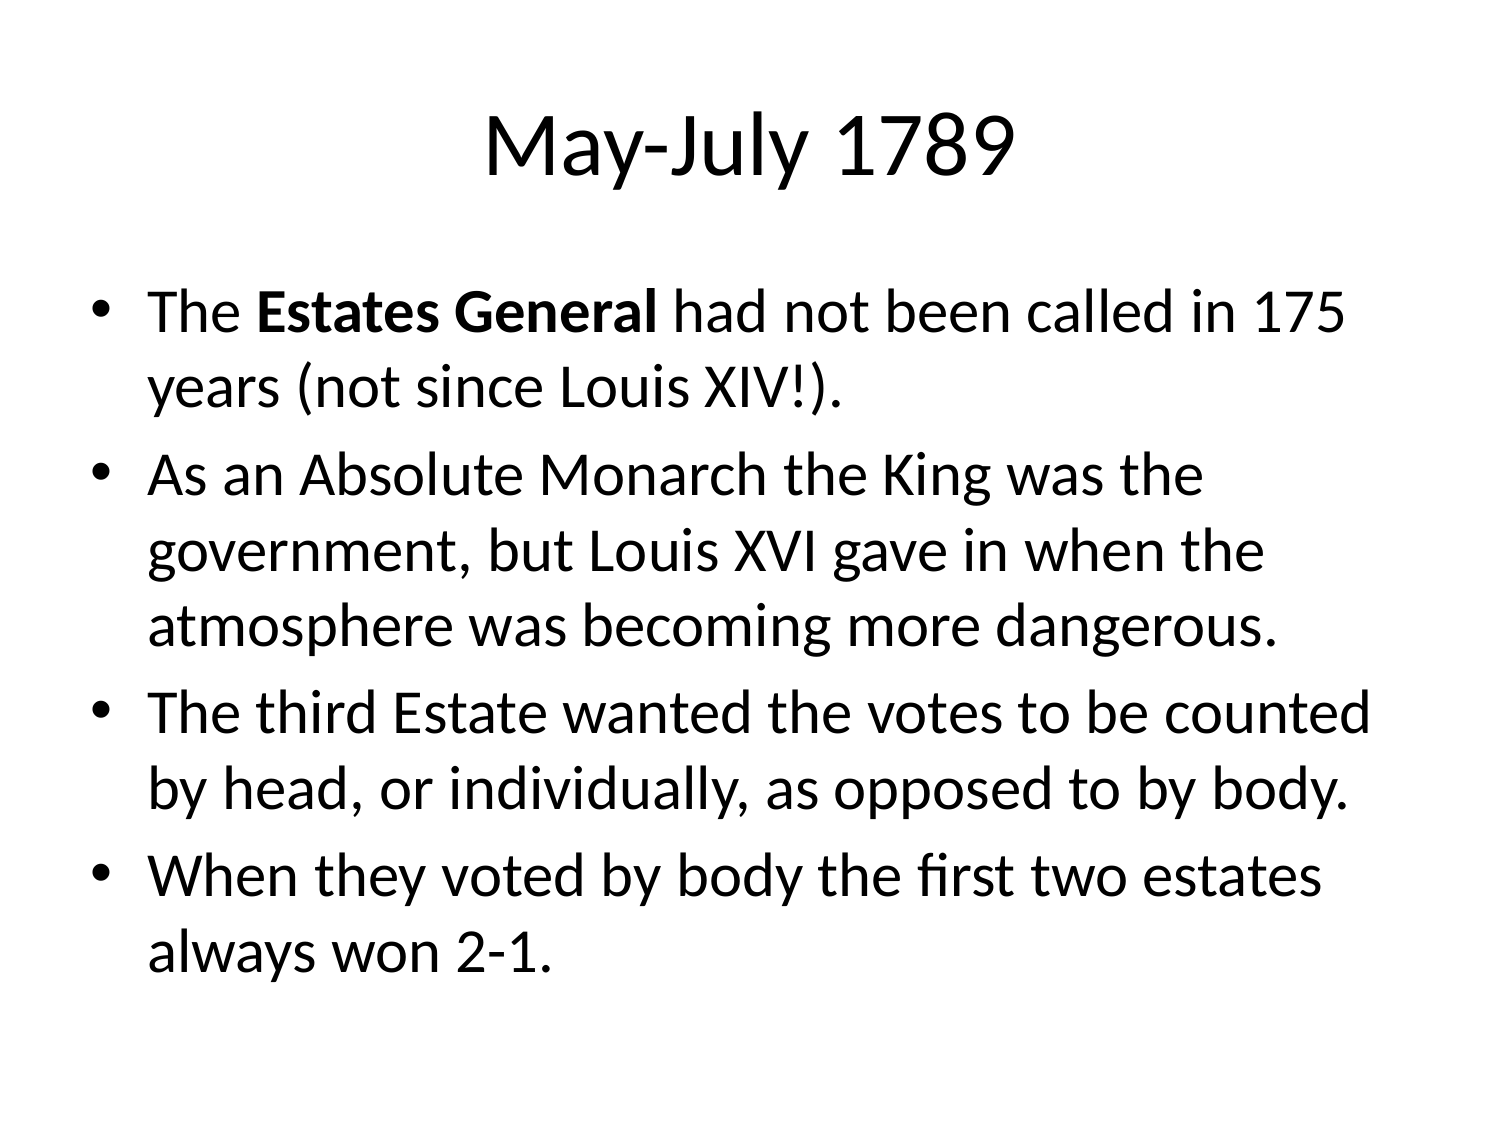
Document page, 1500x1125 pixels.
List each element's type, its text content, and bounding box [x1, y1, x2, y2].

title May-July 1789 [75, 45, 1425, 233]
list The Estates General had not been called in 175 years (not since Louis XIV!). As an Absolute Monarch the King was the government, but Louis XVI gave in when the atmosphere was becoming more dangerous. The third Estate wanted the votes to be counted by head, or individually, as opposed to by body. When they voted by body the first two estates always won 2-1. [75, 262, 1425, 1005]
